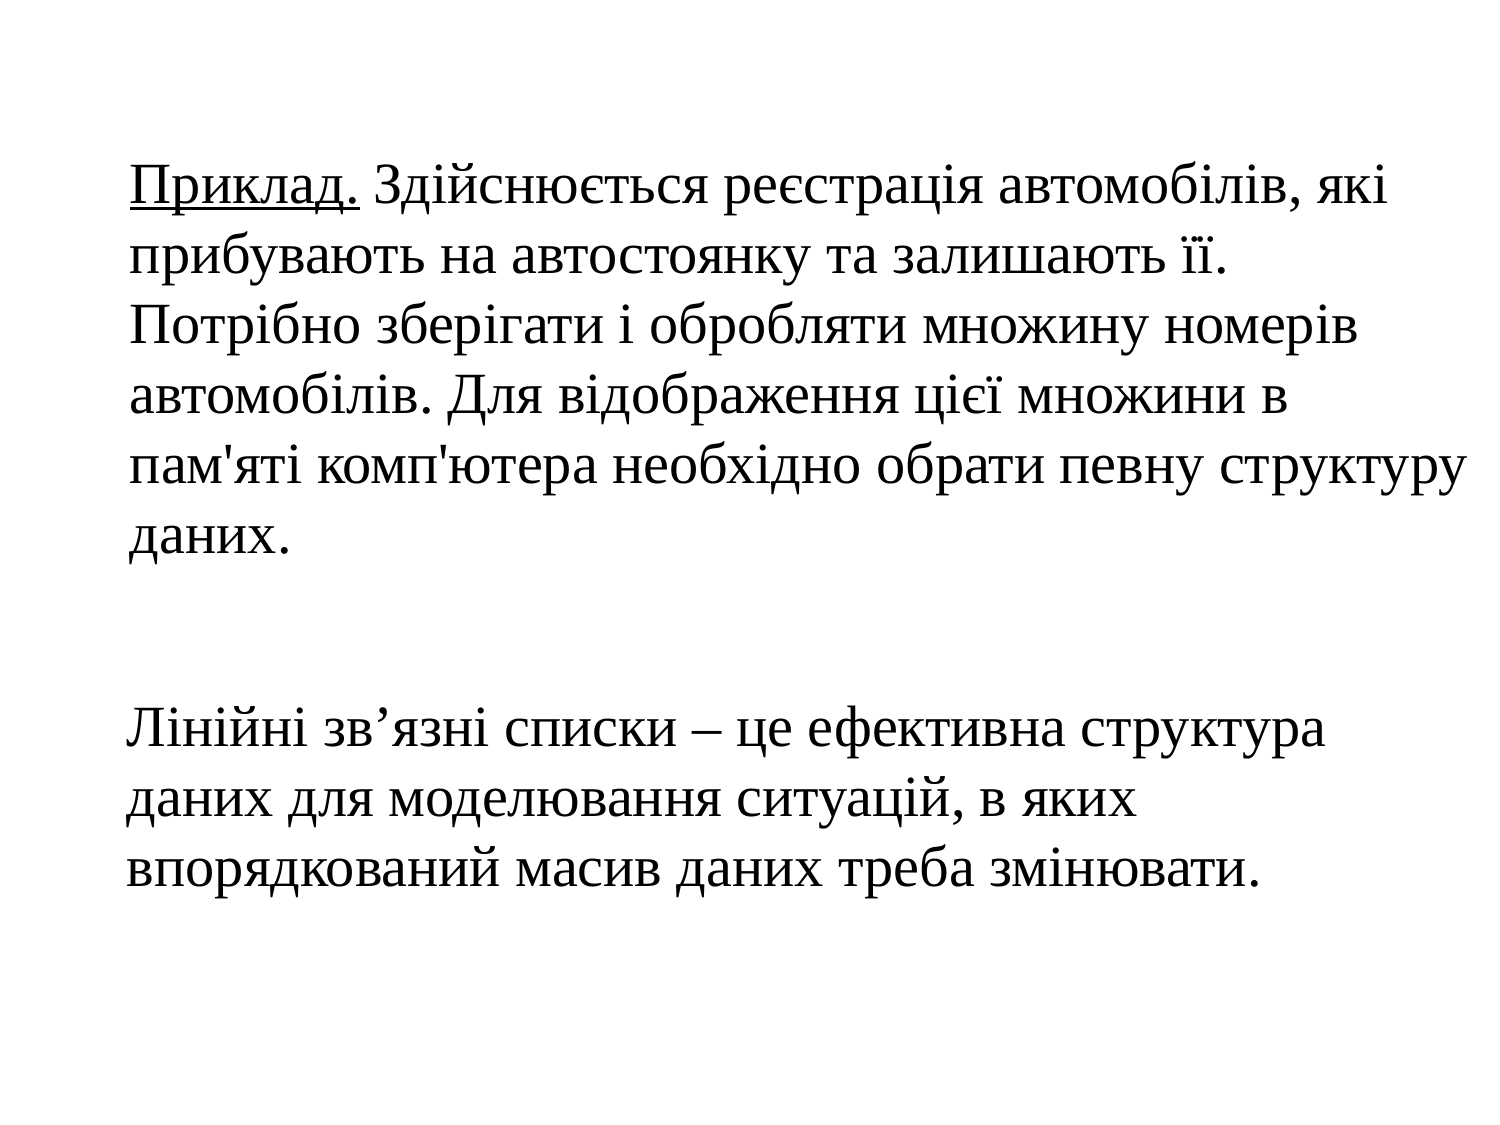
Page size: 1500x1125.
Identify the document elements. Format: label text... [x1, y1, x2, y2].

list Приклад. Здійснюється реєстрація автомобілів, які прибувають на автостоянку та залишають її. Потрібно зберігати і обробляти множину номерів автомобілів. Для відображення цієї множини в пам'яті комп'ютера необхідно обрати певну структуру даних. [0, 137, 1500, 1094]
text_box Лінійні зв’язні списки – це ефективна структура даних для моделювання ситуацій, в яких впорядкований масив даних треба змінювати. [112, 680, 1459, 906]
